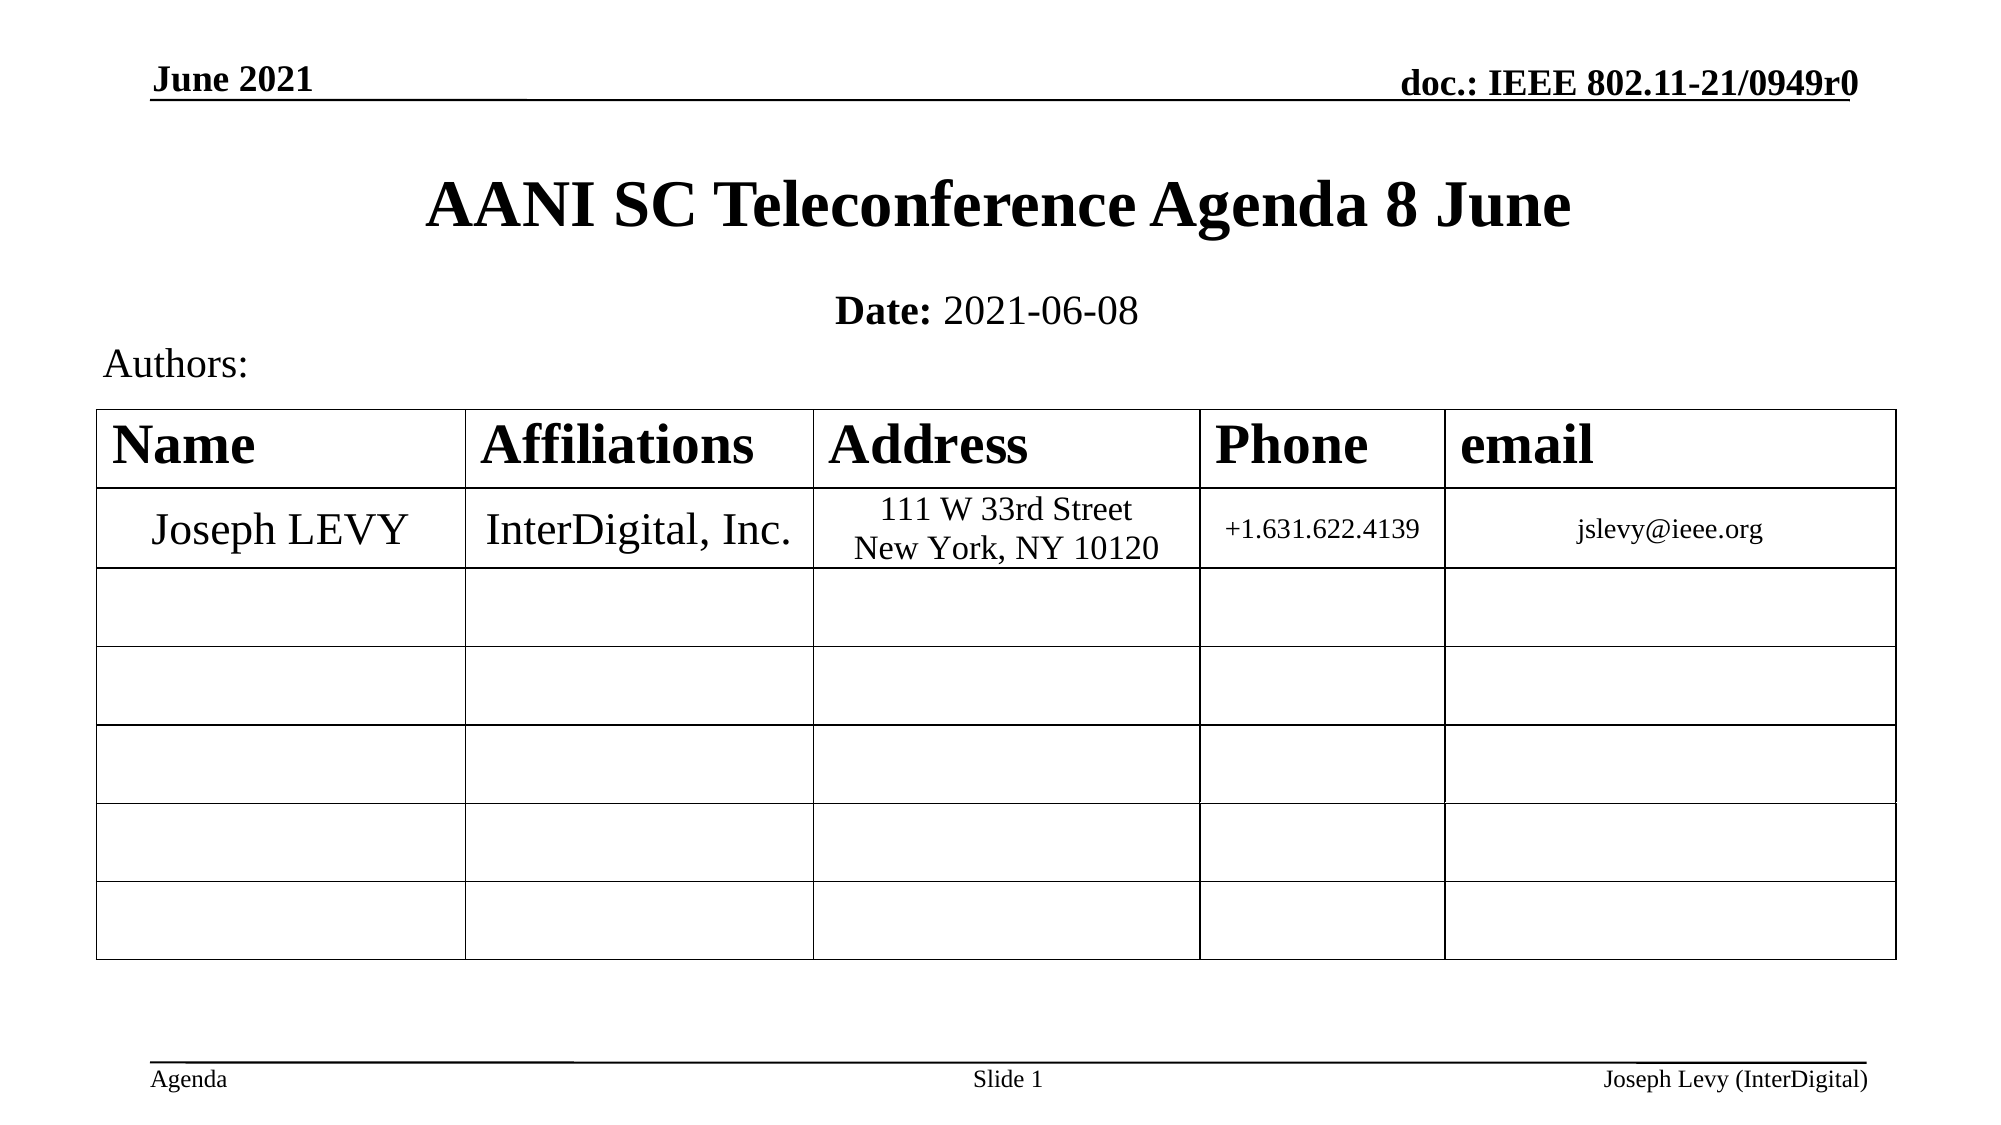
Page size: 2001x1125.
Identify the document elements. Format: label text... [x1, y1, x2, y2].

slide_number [152, 54, 563, 100]
footer Joseph Levy (InterDigital) [1171, 1063, 1869, 1093]
slide_number Slide 1 [950, 1063, 1067, 1123]
title AANI SC Teleconference Agenda 8 June [149, 112, 1850, 288]
text_box Authors: [87, 328, 325, 392]
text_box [74, 408, 1936, 1052]
list Date: 2021-06-08 [137, 274, 1838, 338]
